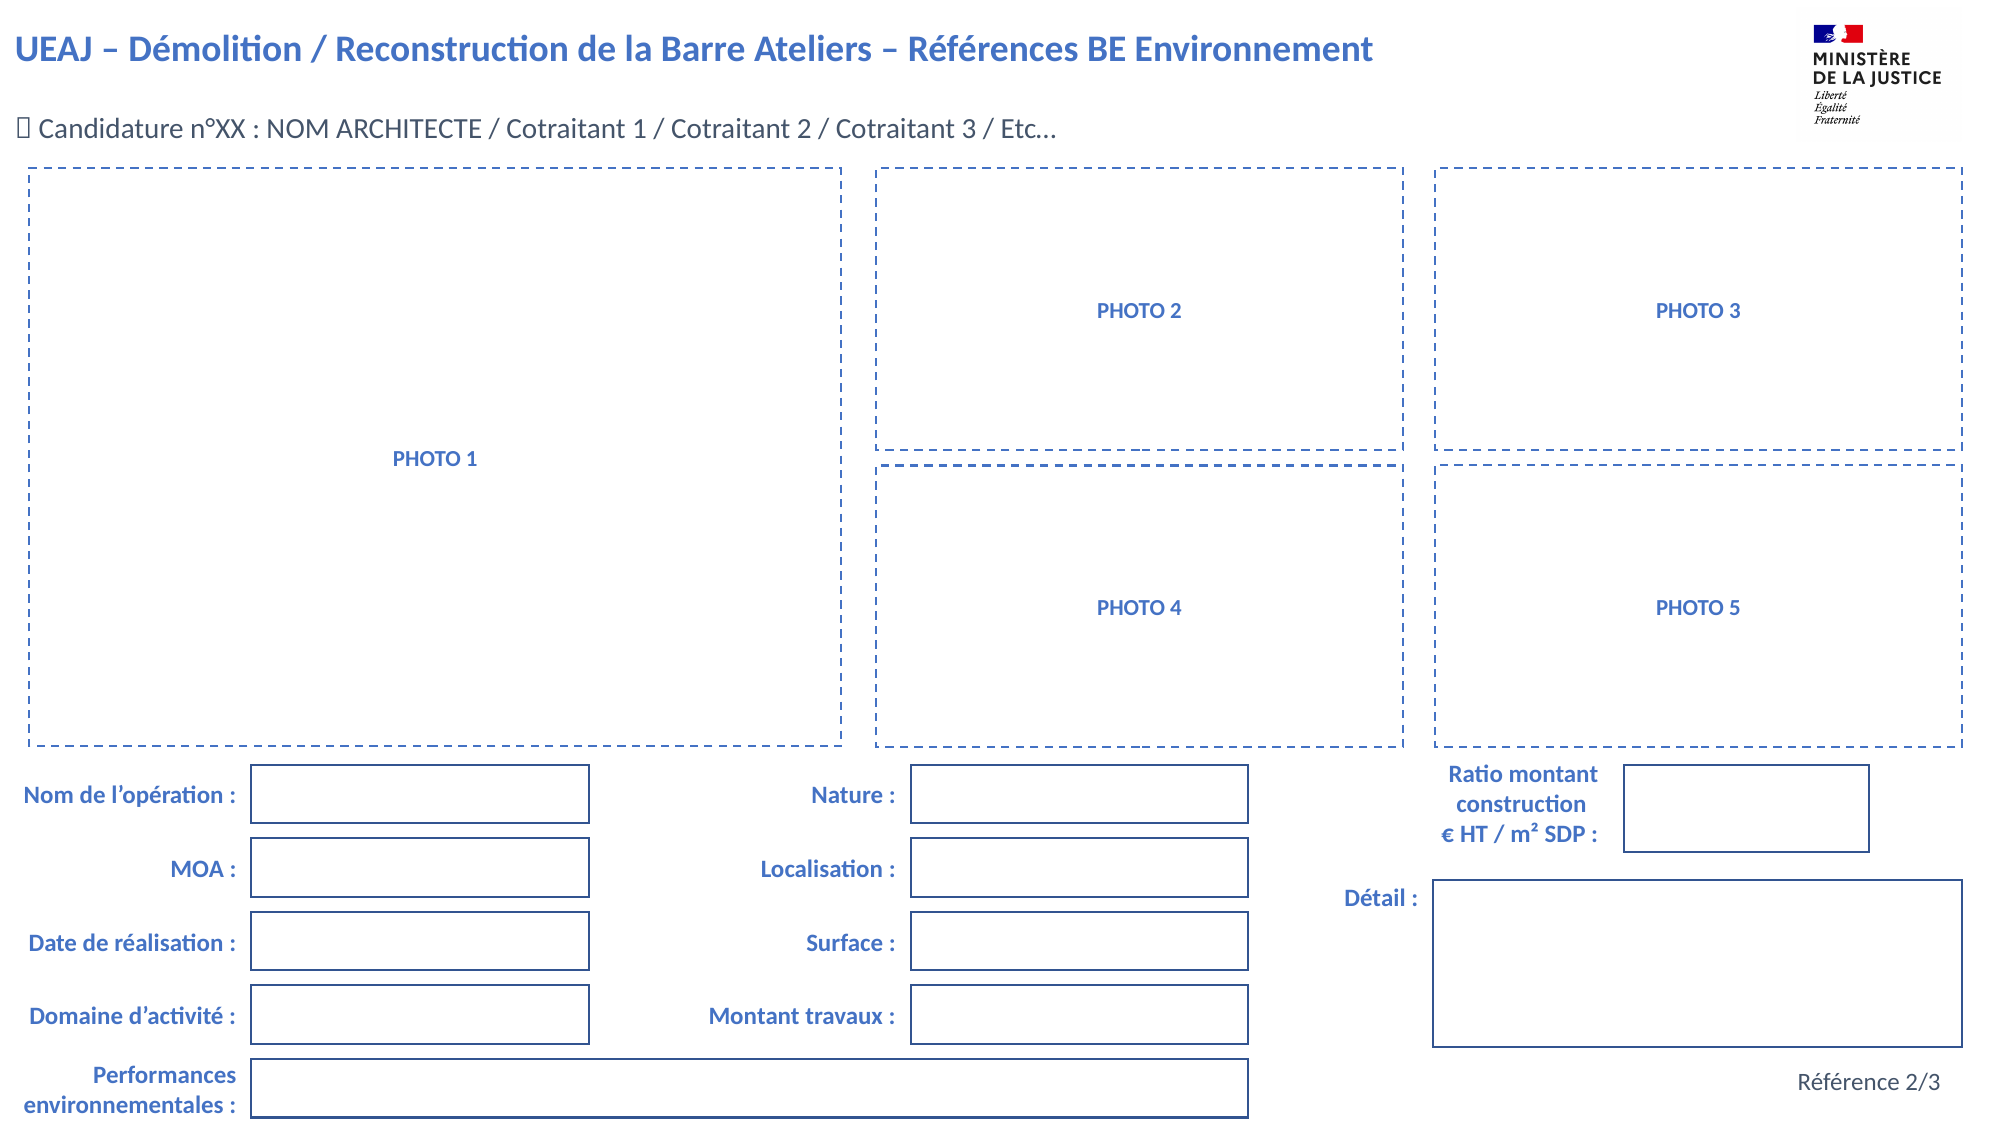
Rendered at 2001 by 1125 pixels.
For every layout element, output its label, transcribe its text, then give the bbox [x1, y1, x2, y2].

text_box [910, 764, 1249, 824]
text_box Surface : [664, 911, 910, 971]
text_box [250, 837, 590, 898]
text_box Localisation : [664, 837, 910, 898]
text_box Détail : [1278, 866, 1434, 927]
text_box Date de réalisation : [5, 911, 250, 971]
text_box PHOTO 4 [875, 464, 1404, 748]
text_box [910, 837, 1249, 898]
text_box PHOTO 1 [28, 167, 842, 747]
text_box  Candidature n°XX : NOM ARCHITECTE / Cotraitant 1 / Cotraitant 2 / Cotraitant 3 / Etc… [0, 99, 1567, 155]
text_box [250, 984, 590, 1045]
text_box Nature : [664, 764, 910, 824]
text_box PHOTO 3 [1434, 167, 1963, 451]
text_box [252, 1058, 1249, 1119]
text_box [1432, 879, 1963, 1048]
text_box Montant travaux : [664, 984, 910, 1045]
picture [1796, 7, 1962, 142]
text_box [250, 764, 590, 824]
text_box [910, 911, 1249, 971]
text_box Domaine d’activité : [5, 984, 250, 1045]
text_box Ratio montant construction € HT / m² SDP : [1312, 753, 1614, 853]
text_box UEAJ – Démolition / Reconstruction de la Barre Ateliers – Références BE Environnement [0, 18, 1491, 74]
text_box PHOTO 5 [1434, 464, 1963, 748]
text_box [910, 984, 1249, 1045]
text_box Référence 2/3 [1776, 1050, 1963, 1110]
text_box MOA : [5, 837, 250, 898]
text_box Performances environnementales : [5, 1058, 252, 1119]
text_box [1623, 764, 1870, 853]
text_box Nom de l’opération : [5, 764, 250, 824]
text_box PHOTO 2 [875, 167, 1404, 451]
text_box [250, 911, 590, 971]
